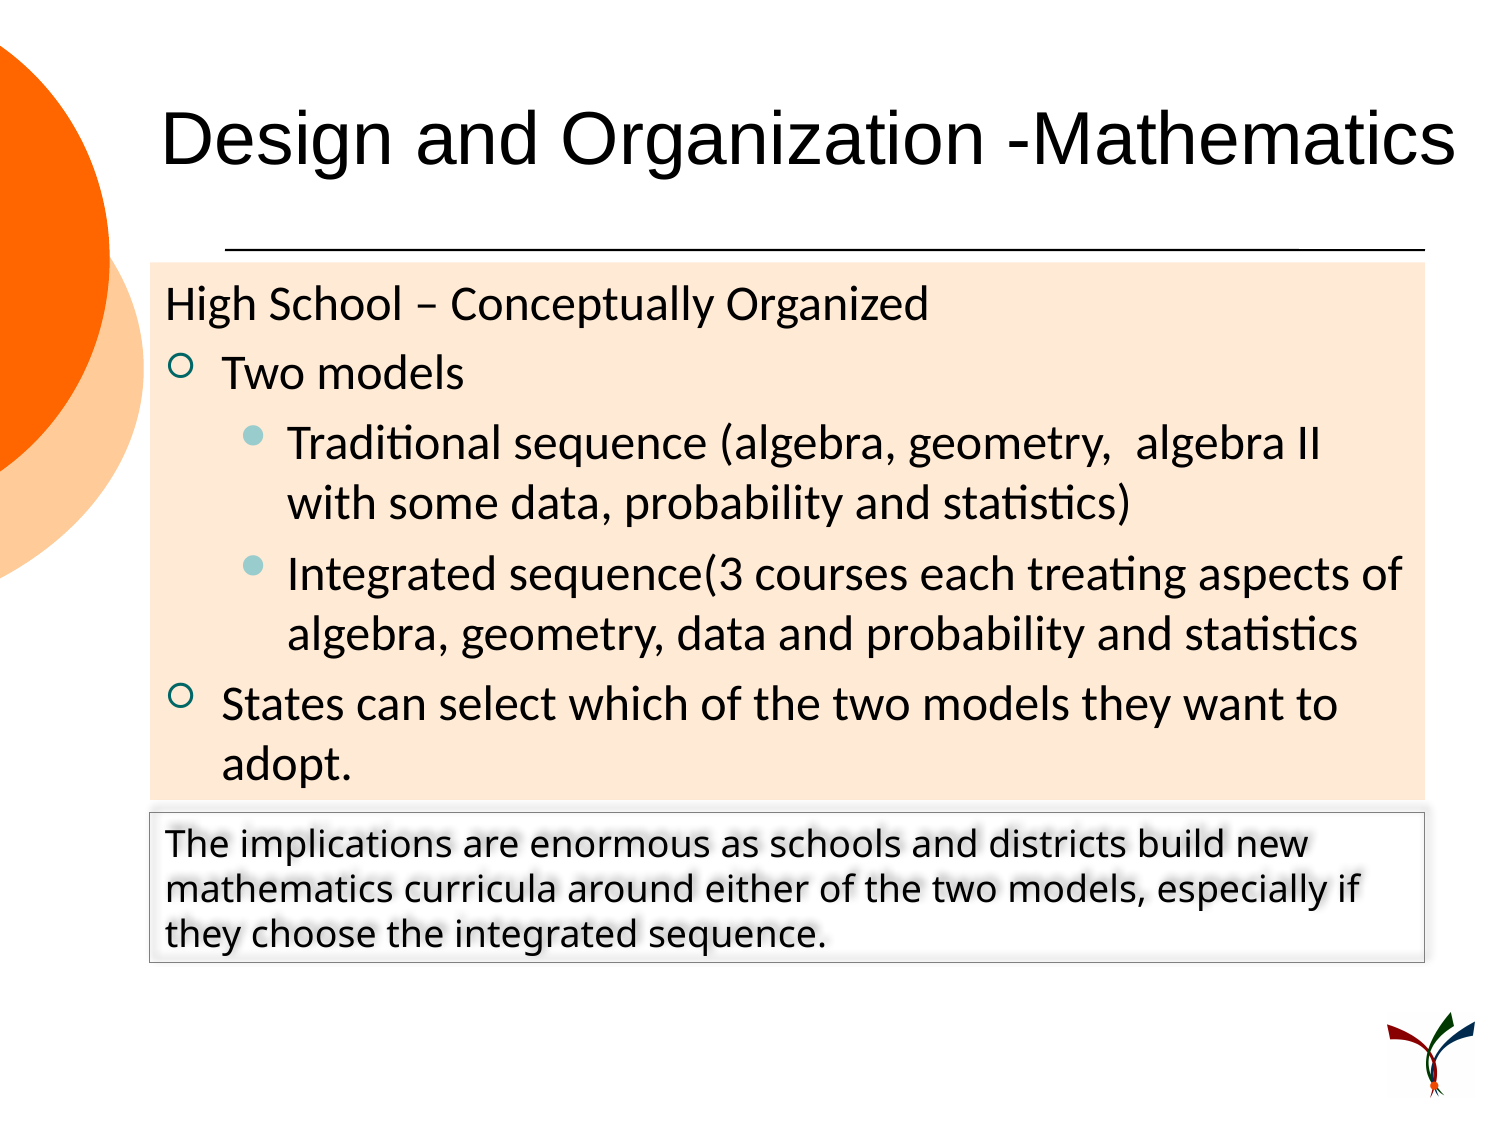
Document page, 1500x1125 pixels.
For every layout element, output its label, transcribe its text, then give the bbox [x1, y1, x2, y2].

picture [1387, 1012, 1475, 1098]
title Design and Organization -Mathematics [124, 0, 1500, 188]
list High School – Conceptually Organized Two models Traditional sequence (algebra, geometry, algebra II with some data, probability and statistics) Integrated sequence(3 courses each treating aspects of algebra, geometry, data and probability and statistics States can select which of the two models they want to adopt. [149, 262, 1426, 801]
text_box The implications are enormous as schools and districts build new mathematics curricula around either of the two models, especially if they choose the integrated sequence. [149, 812, 1425, 963]
